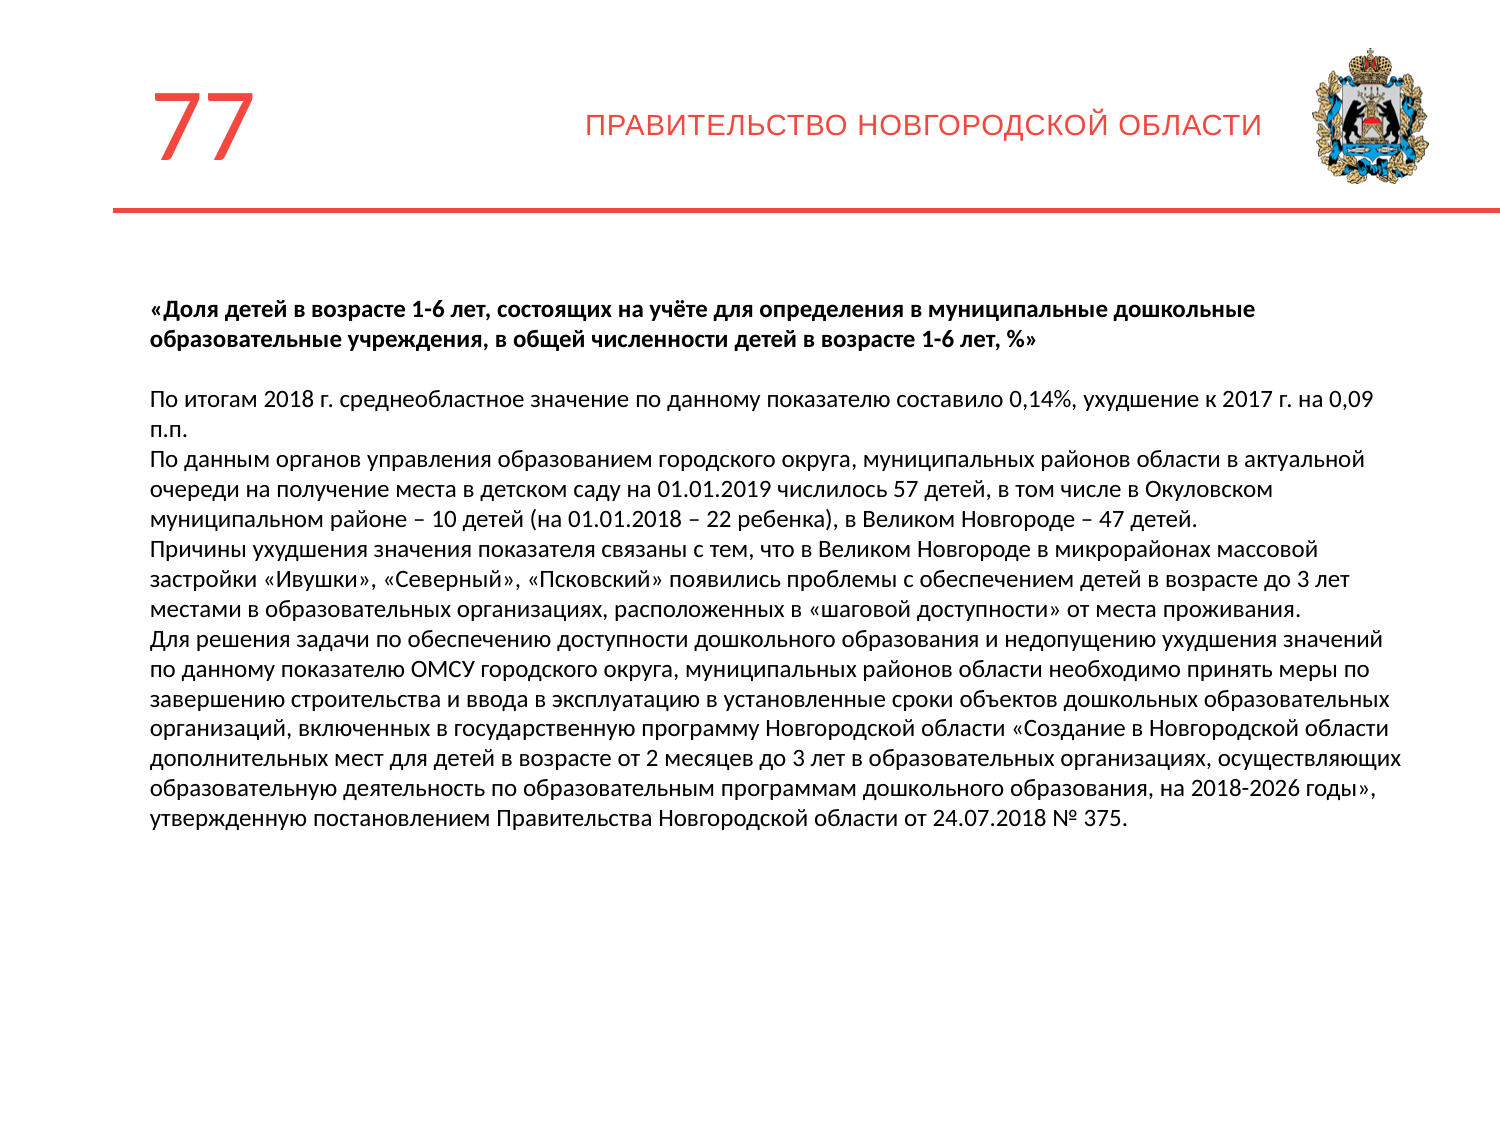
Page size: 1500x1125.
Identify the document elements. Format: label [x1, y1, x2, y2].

text_box [135, 285, 1429, 840]
picture [1311, 48, 1429, 184]
text_box [135, 48, 272, 189]
text_box [570, 102, 1311, 147]
